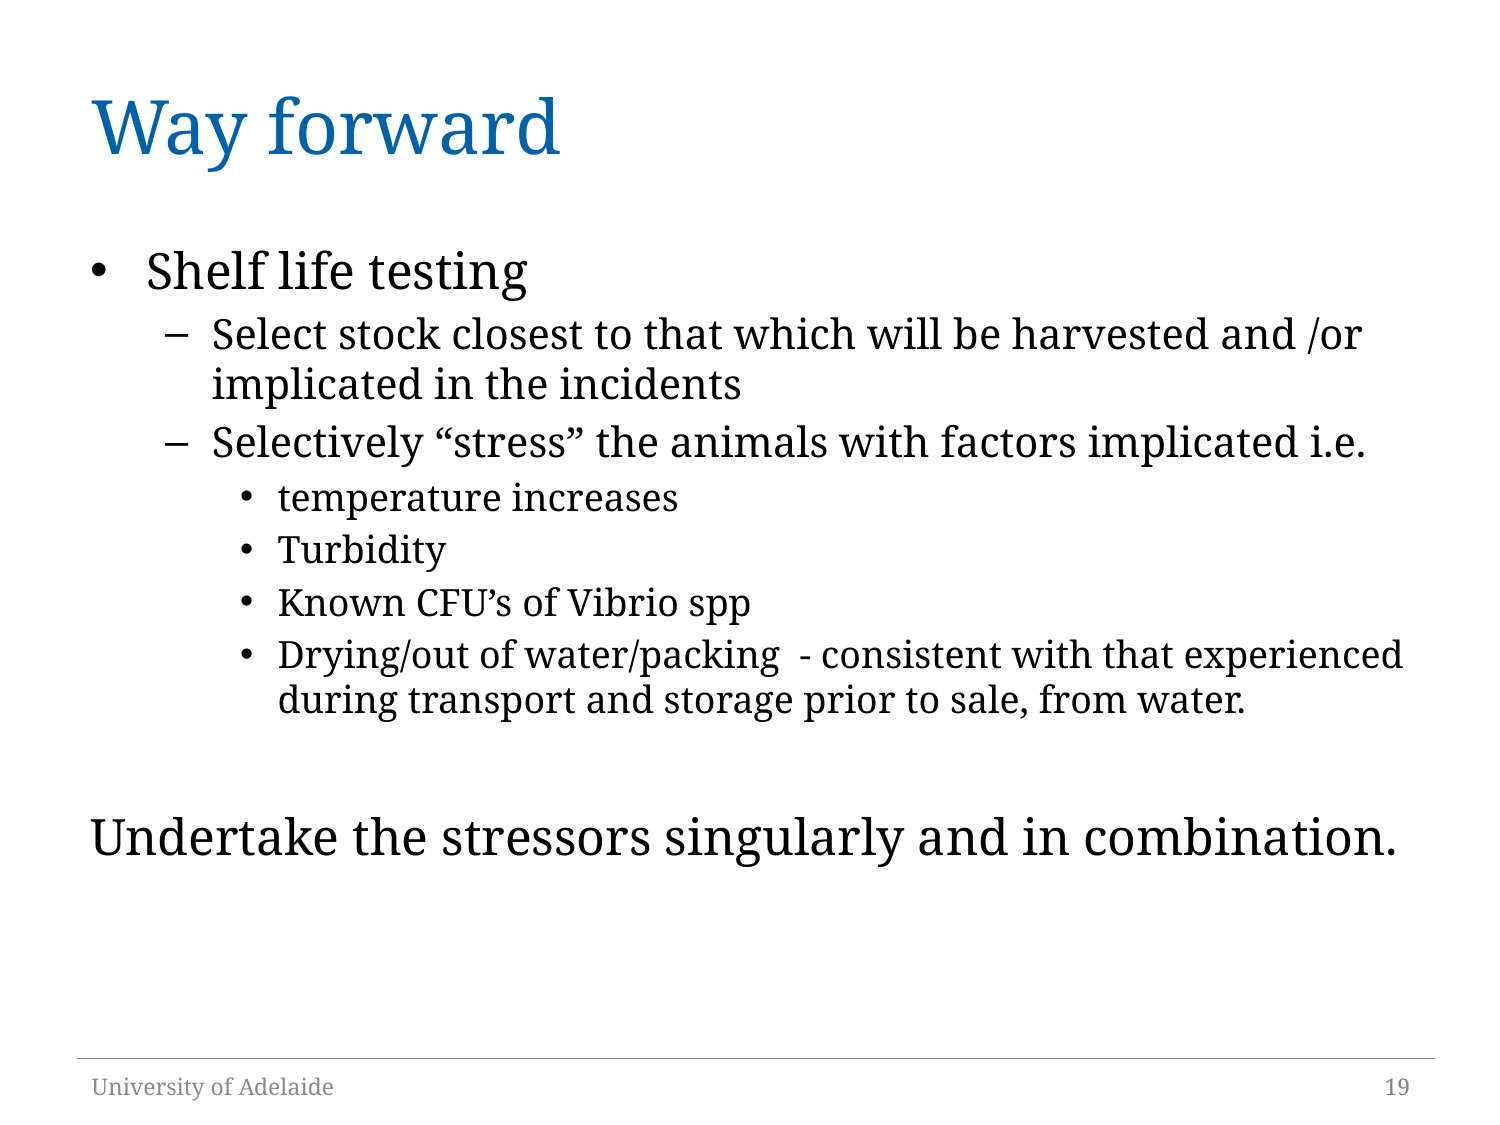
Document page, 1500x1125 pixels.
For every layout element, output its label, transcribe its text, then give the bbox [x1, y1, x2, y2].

footer University of Adelaide [76, 1057, 552, 1118]
slide_number 19 [1074, 1057, 1425, 1118]
list Shelf life testing Select stock closest to that which will be harvested and /or implicated in the incidents Selectively “stress” the animals with factors implicated i.e. temperature increases Turbidity Known CFU’s of Vibrio spp Drying/out of water/packing - consistent with that experienced during transport and storage prior to sale, from water. Undertake the stressors singularly and in combination. [75, 231, 1425, 1005]
title Way forward [76, 54, 1427, 194]
